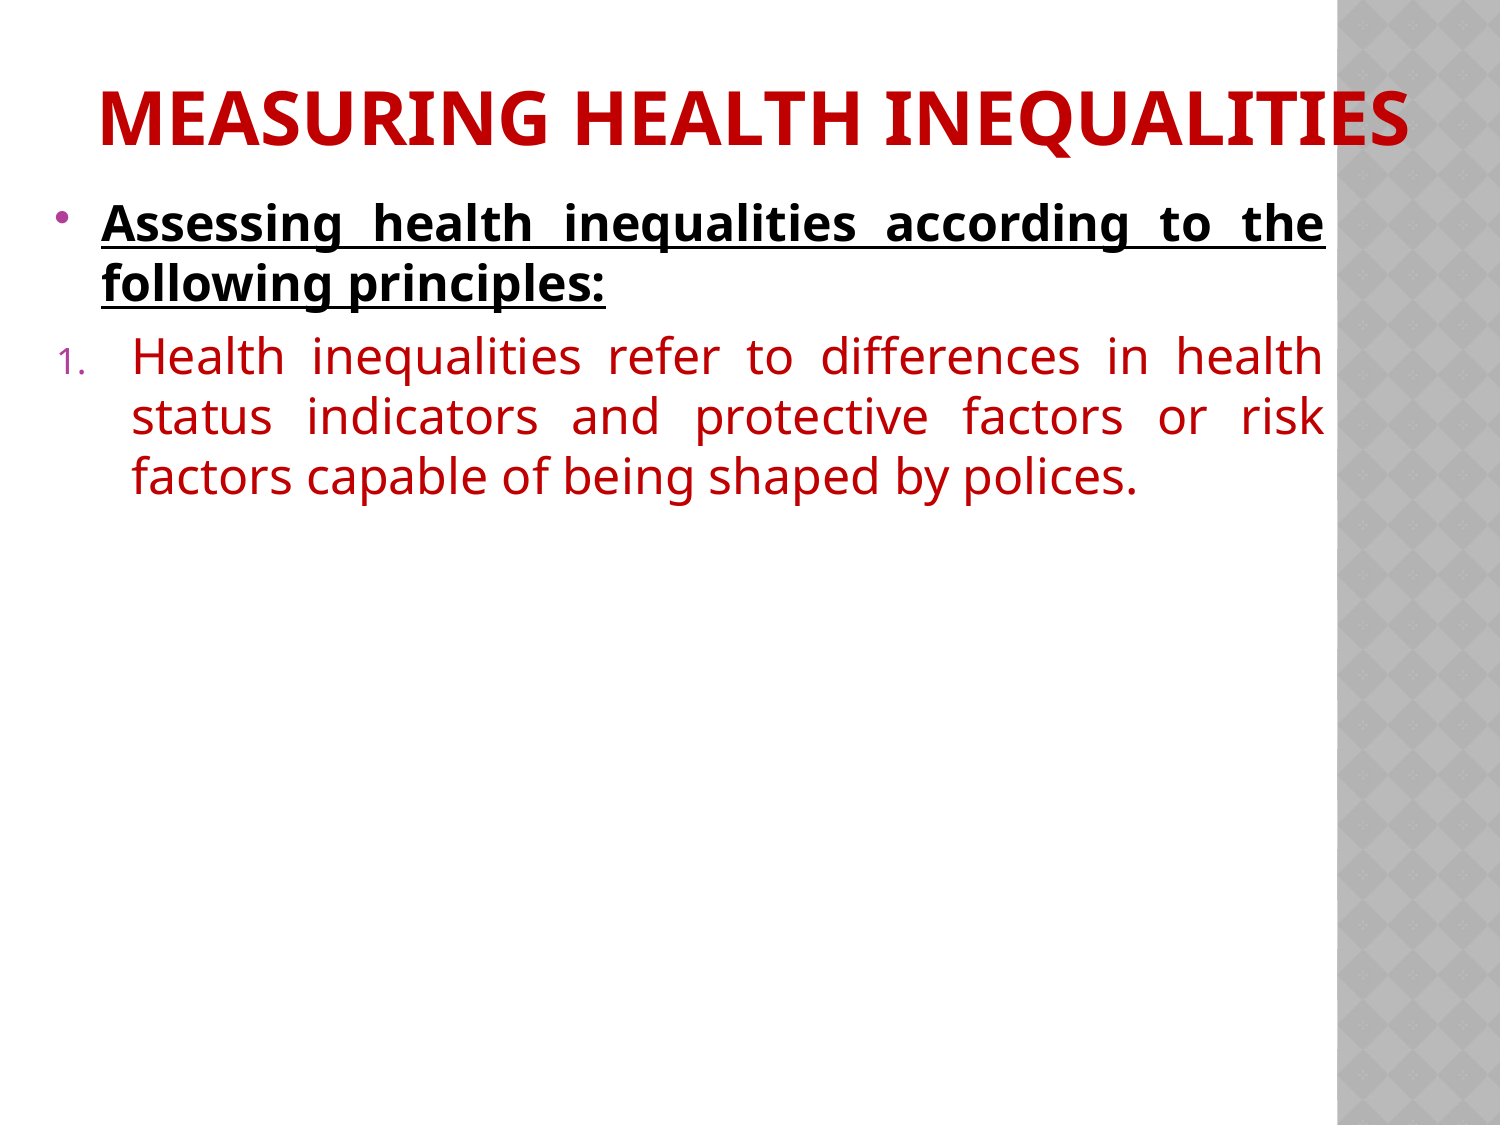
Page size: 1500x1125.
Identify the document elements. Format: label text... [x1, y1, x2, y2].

title Measuring health inequalities [88, 30, 1427, 161]
list Assessing health inequalities according to the following principles: Health inequalities refer to differences in health status indicators and protective factors or risk factors capable of being shaped by polices. [41, 184, 1341, 1083]
